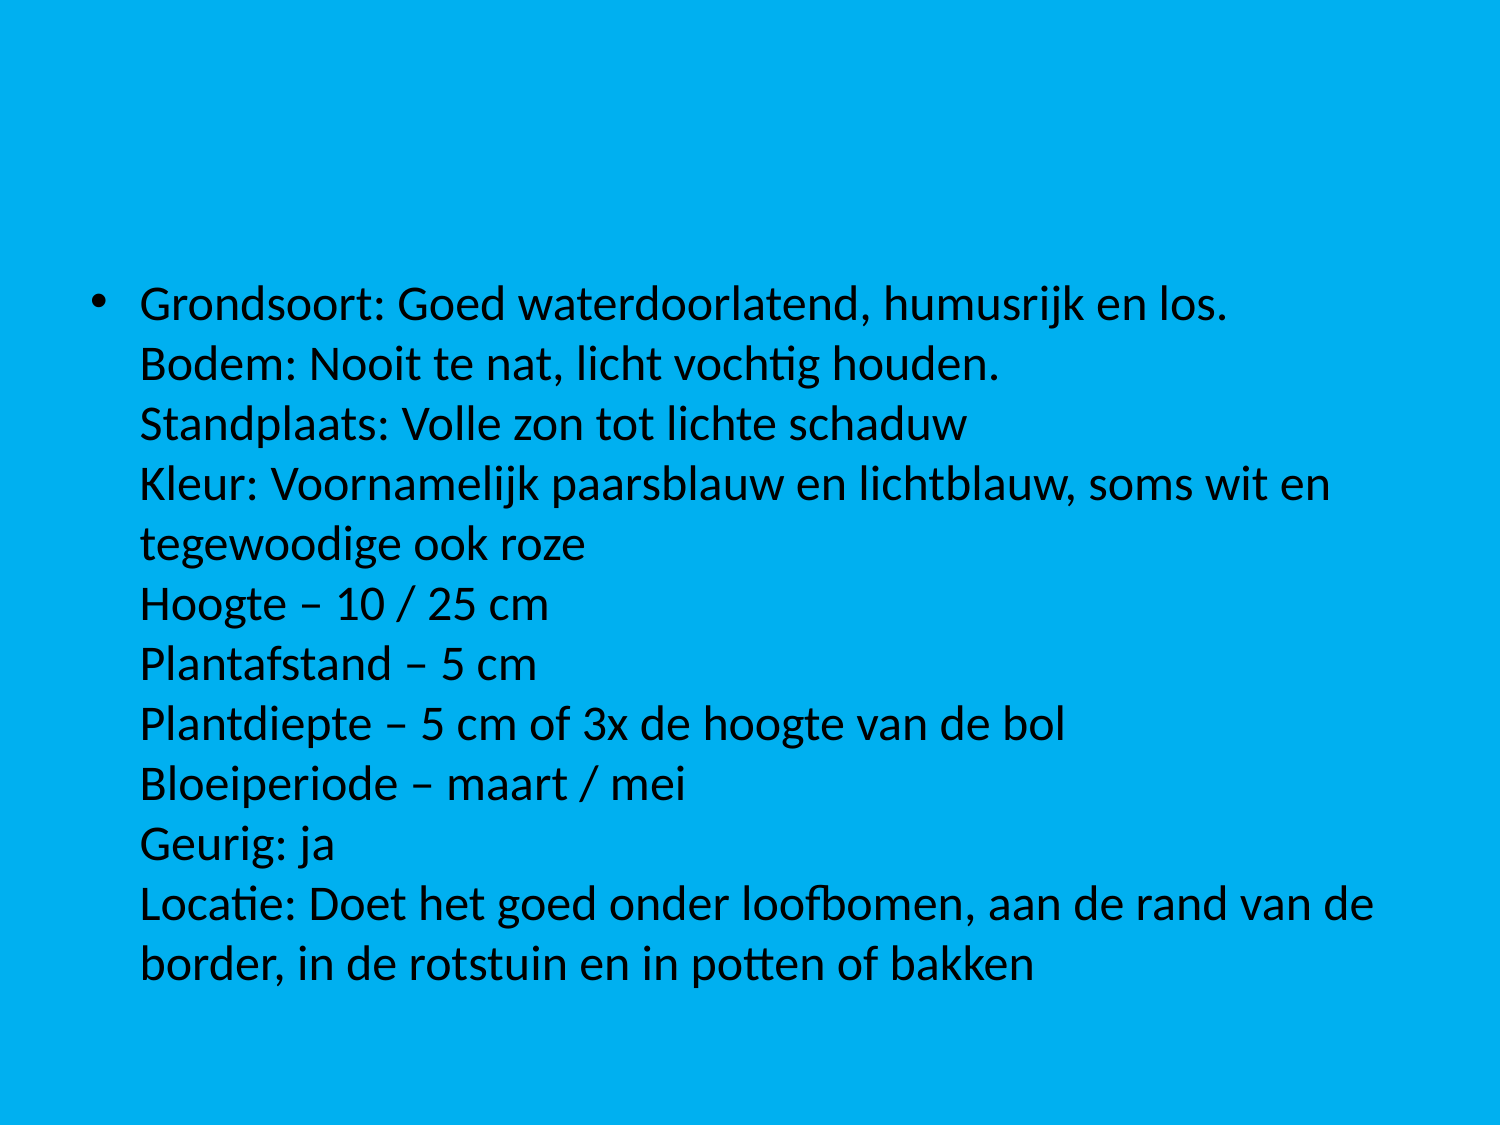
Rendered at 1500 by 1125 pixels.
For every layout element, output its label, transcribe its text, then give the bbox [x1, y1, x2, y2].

list Grondsoort: Goed waterdoorlatend, humusrijk en los. Bodem: Nooit te nat, licht vochtig houden. Standplaats: Volle zon tot lichte schaduw Kleur: Voornamelijk paarsblauw en lichtblauw, soms wit en tegewoodige ook roze Hoogte – 10 / 25 cm Plantafstand – 5 cm Plantdiepte – 5 cm of 3x de hoogte van de bol Bloeiperiode – maart / mei Geurig: ja Locatie: Doet het goed onder loofbomen, aan de rand van de border, in de rotstuin en in potten of bakken [75, 262, 1425, 1005]
